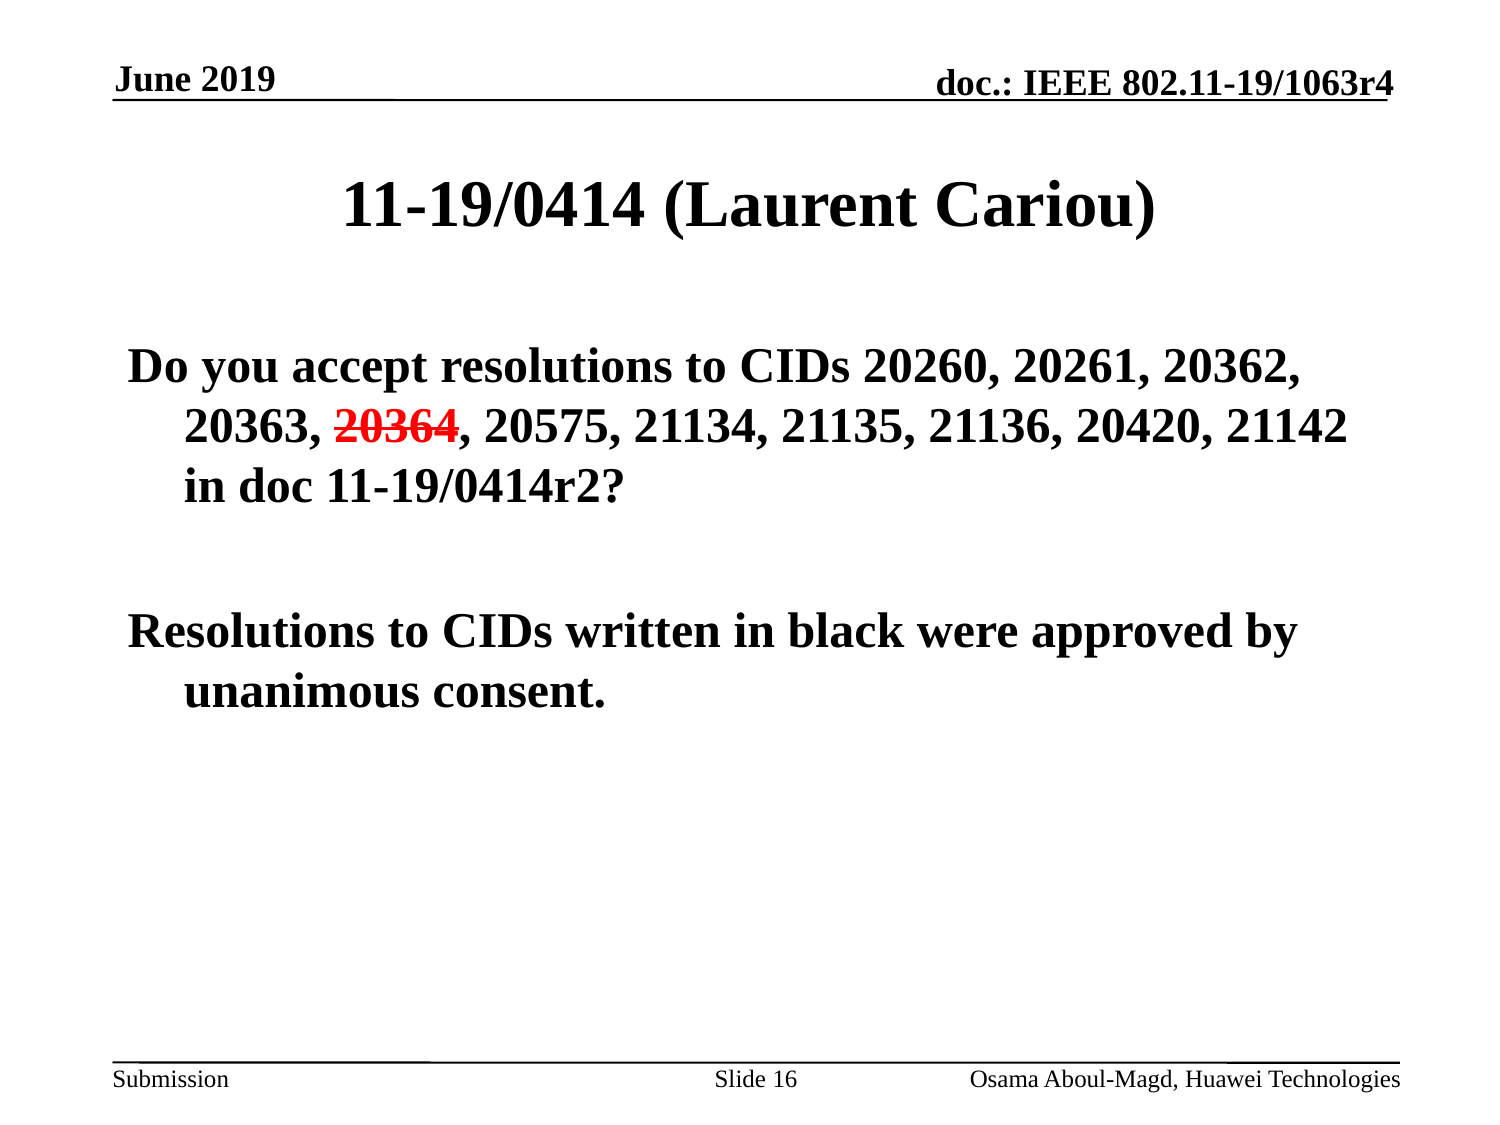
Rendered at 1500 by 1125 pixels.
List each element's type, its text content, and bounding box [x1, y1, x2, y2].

footer Osama Aboul-Magd, Huawei Technologies [878, 1061, 1402, 1093]
title 11-19/0414 (Laurent Cariou) [112, 112, 1388, 288]
slide_number Slide 16 [712, 1061, 800, 1123]
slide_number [114, 54, 423, 100]
list Do you accept resolutions to CIDs 20260, 20261, 20362, 20363, 20364, 20575, 21134, 21135, 21136, 20420, 21142 in doc 11-19/0414r2? Resolutions to CIDs written in black were approved by unanimous consent. [112, 324, 1388, 1000]
